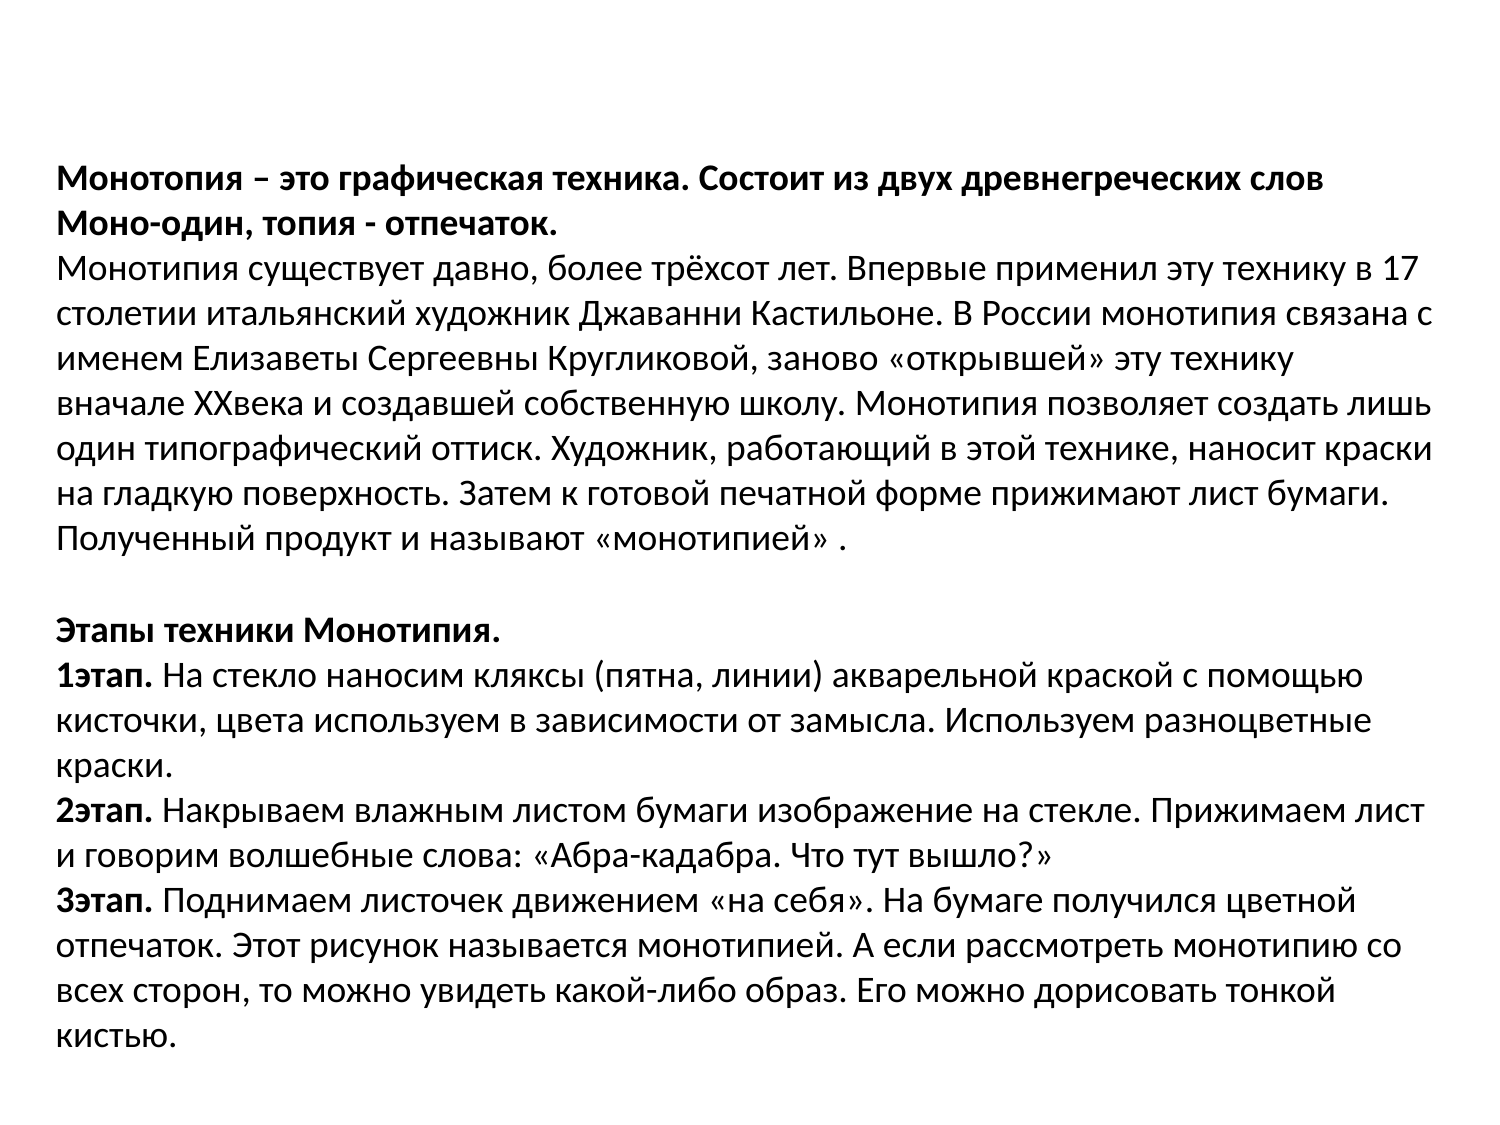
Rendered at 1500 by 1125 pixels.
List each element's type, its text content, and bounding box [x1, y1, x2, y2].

text_box Монотопия – это графическая техника. Состоит из двух древнегреческих слов Моно-один, топия - отпечаток. Монотипия существует давно, более трёхсот лет. Впервые применил эту технику в 17 столетии итальянский художник Джаванни Кастильоне. В России монотипия связана с именем Елизаветы Сергеевны Кругликовой, заново «открывшей» эту технику вначале XXвека и создавшей собственную школу. Монотипия позволяет создать лишь один типографический оттиск. Художник, работающий в этой технике, наносит краски на гладкую поверхность. Затем к готовой печатной форме прижимают лист бумаги. Полученный продукт и называют «монотипией» . [41, 100, 1471, 656]
text_box Этапы техники Монотипия. 1этап. На стекло наносим кляксы (пятна, линии) акварельной краской с помощью кисточки, цвета используем в зависимости от замысла. Используем разноцветные краски. 2этап. Накрываем влажным листом бумаги изображение на стекле. Прижимаем лист и говорим волшебные слова: «Абра-кадабра. Что тут вышло?» 3этап. Поднимаем листочек движением «на себя». На бумаге получился цветной отпечаток. Этот рисунок называется монотипией. А если рассмотреть монотипию со всех сторон, то можно увидеть какой-либо образ. Его можно дорисовать тонкой кистью. [40, 597, 1444, 1125]
